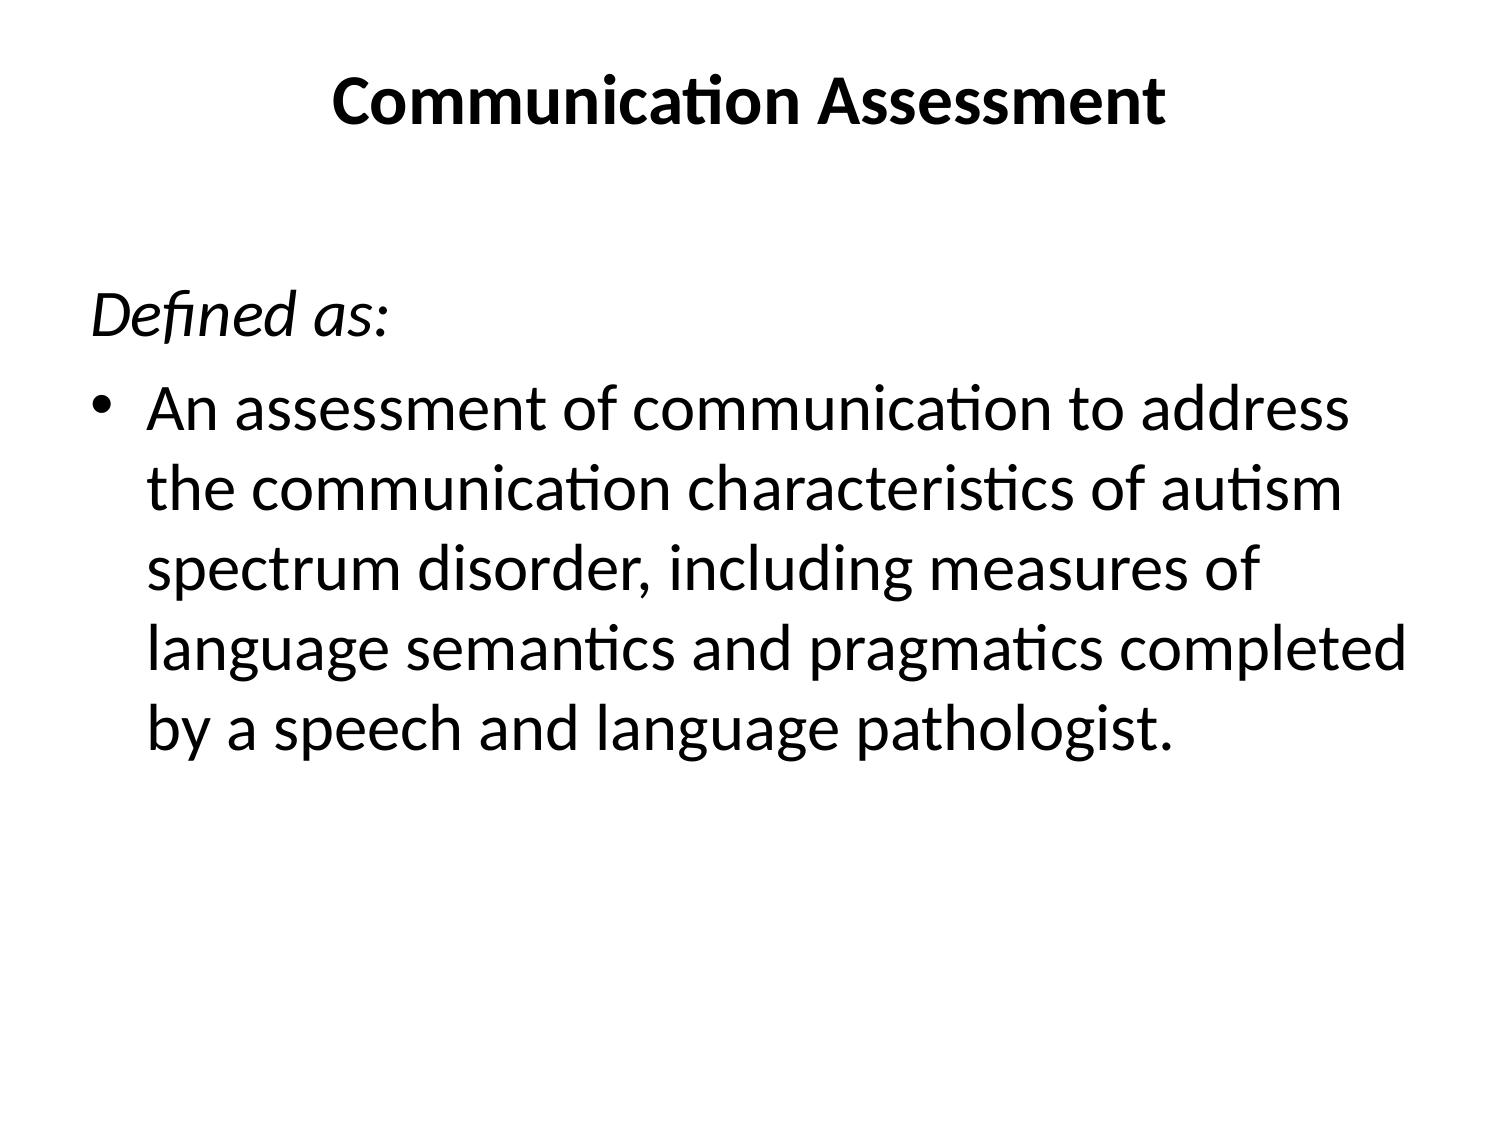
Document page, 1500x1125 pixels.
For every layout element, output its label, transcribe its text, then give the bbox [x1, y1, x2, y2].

title Communication Assessment [75, 45, 1425, 233]
list Defined as: An assessment of communication to address the communication characteristics of autism spectrum disorder, including measures of language semantics and pragmatics completed by a speech and language pathologist. [75, 262, 1425, 1005]
